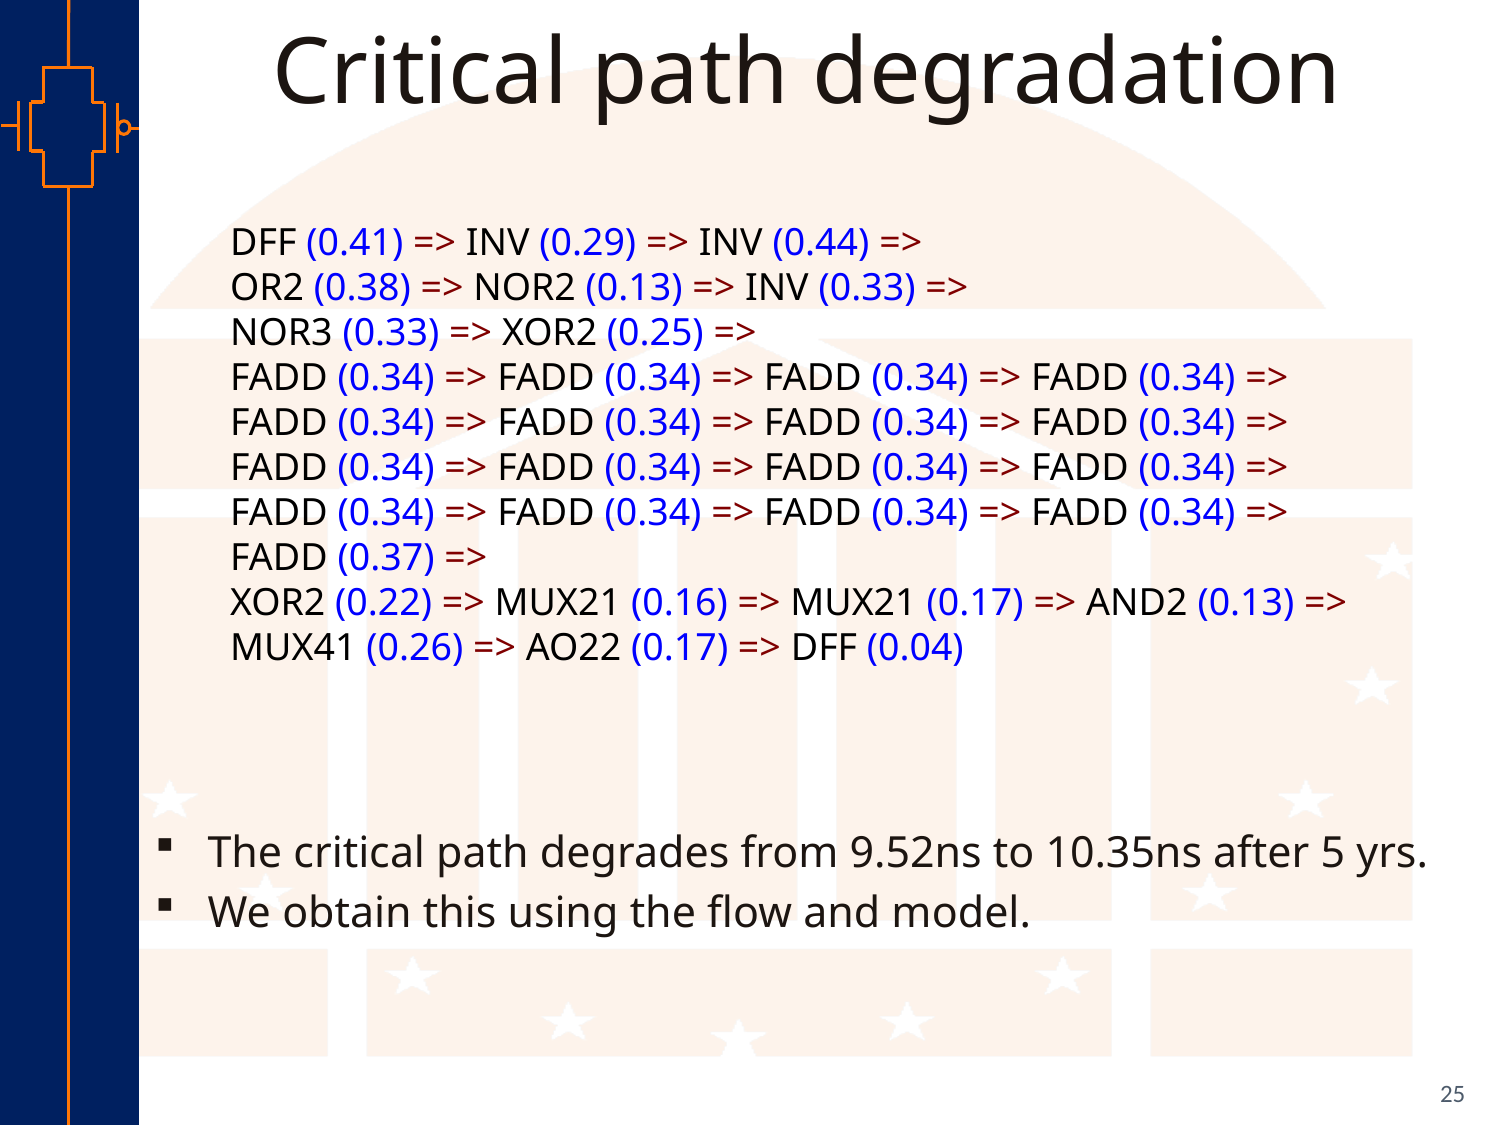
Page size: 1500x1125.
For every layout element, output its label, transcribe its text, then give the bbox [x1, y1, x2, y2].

list The critical path degrades from 9.52ns to 10.35ns after 5 yrs. We obtain this using the flow and model. [139, 817, 1500, 990]
text_box DFF (0.41) => INV (0.29) => INV (0.44) => OR2 (0.38) => NOR2 (0.13) => INV (0.33) => NOR3 (0.33) => XOR2 (0.25) => FADD (0.34) => FADD (0.34) => FADD (0.34) => FADD (0.34) => FADD (0.34) => FADD (0.34) => FADD (0.34) => FADD (0.34) => FADD (0.34) => FADD (0.34) => FADD (0.34) => FADD (0.34) => FADD (0.34) => FADD (0.34) => FADD (0.34) => FADD (0.34) => FADD (0.37) => XOR2 (0.22) => MUX21 (0.16) => MUX21 (0.17) => AND2 (0.13) => MUX41 (0.26) => AO22 (0.17) => DFF (0.04) [215, 210, 1407, 676]
slide_number 25 [1425, 1062, 1488, 1123]
title Critical path degradation [115, 0, 1500, 130]
